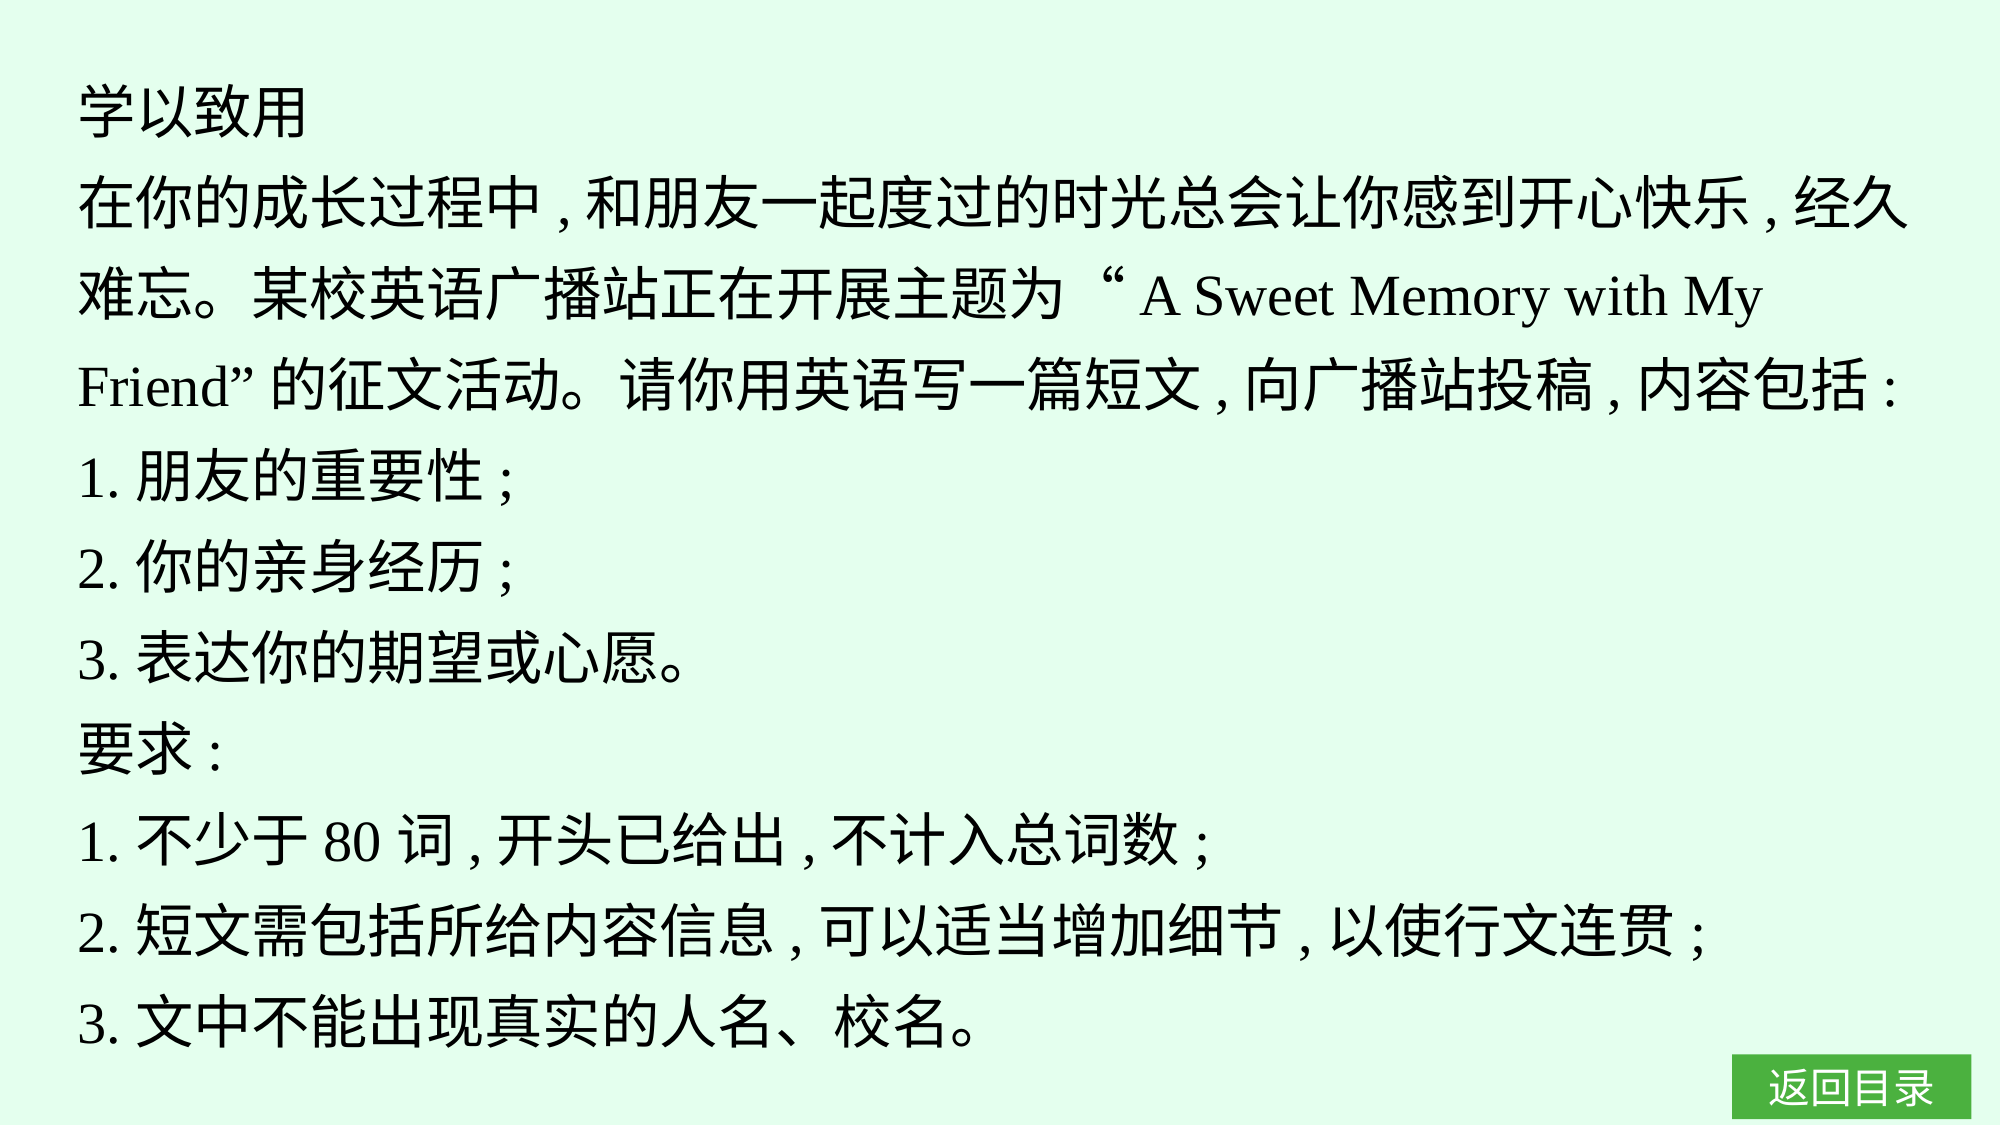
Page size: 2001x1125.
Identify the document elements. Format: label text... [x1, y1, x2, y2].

text_box 学以致用 在你的成长过程中,和朋友一起度过的时光总会让你感到开心快乐,经久难忘。某校英语广播站正在开展主题为“A Sweet Memory with My Friend”的征文活动。请你用英语写一篇短文,向广播站投稿,内容包括: 1.朋友的重要性; 2.你的亲身经历; 3.表达你的期望或心愿。 要求: 1.不少于80词,开头已给出,不计入总词数; 2.短文需包括所给内容信息,可以适当增加细节,以使行文连贯; 3.文中不能出现真实的人名、校名。 [62, 46, 1938, 1062]
